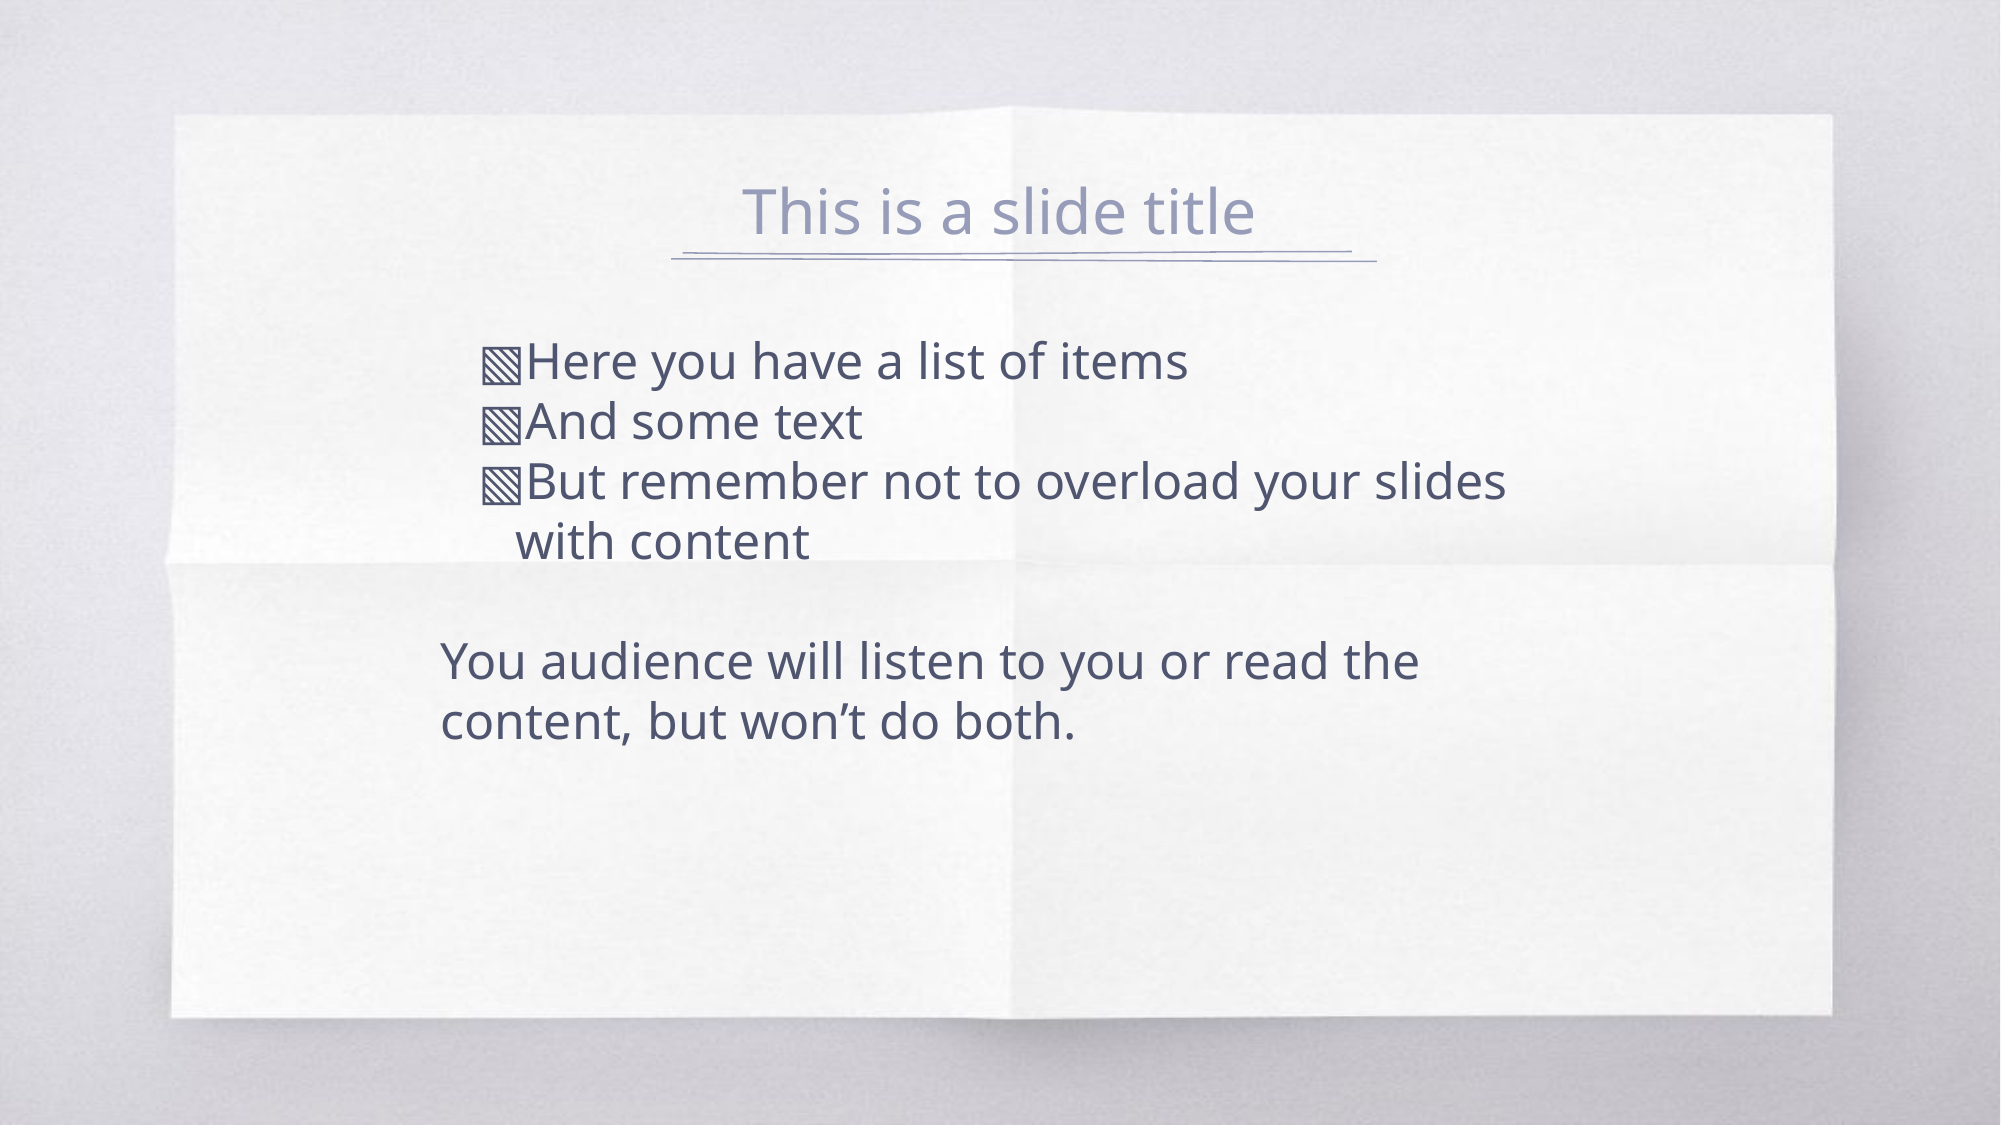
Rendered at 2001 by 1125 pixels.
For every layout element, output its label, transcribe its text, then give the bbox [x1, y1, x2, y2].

picture [0, 0, 2001, 1125]
list Here you have a list of items And some text But remember not to overload your slides with content You audience will listen to you or read the content, but won’t do both. [425, 314, 1584, 985]
title This is a slide title [418, 113, 1582, 263]
